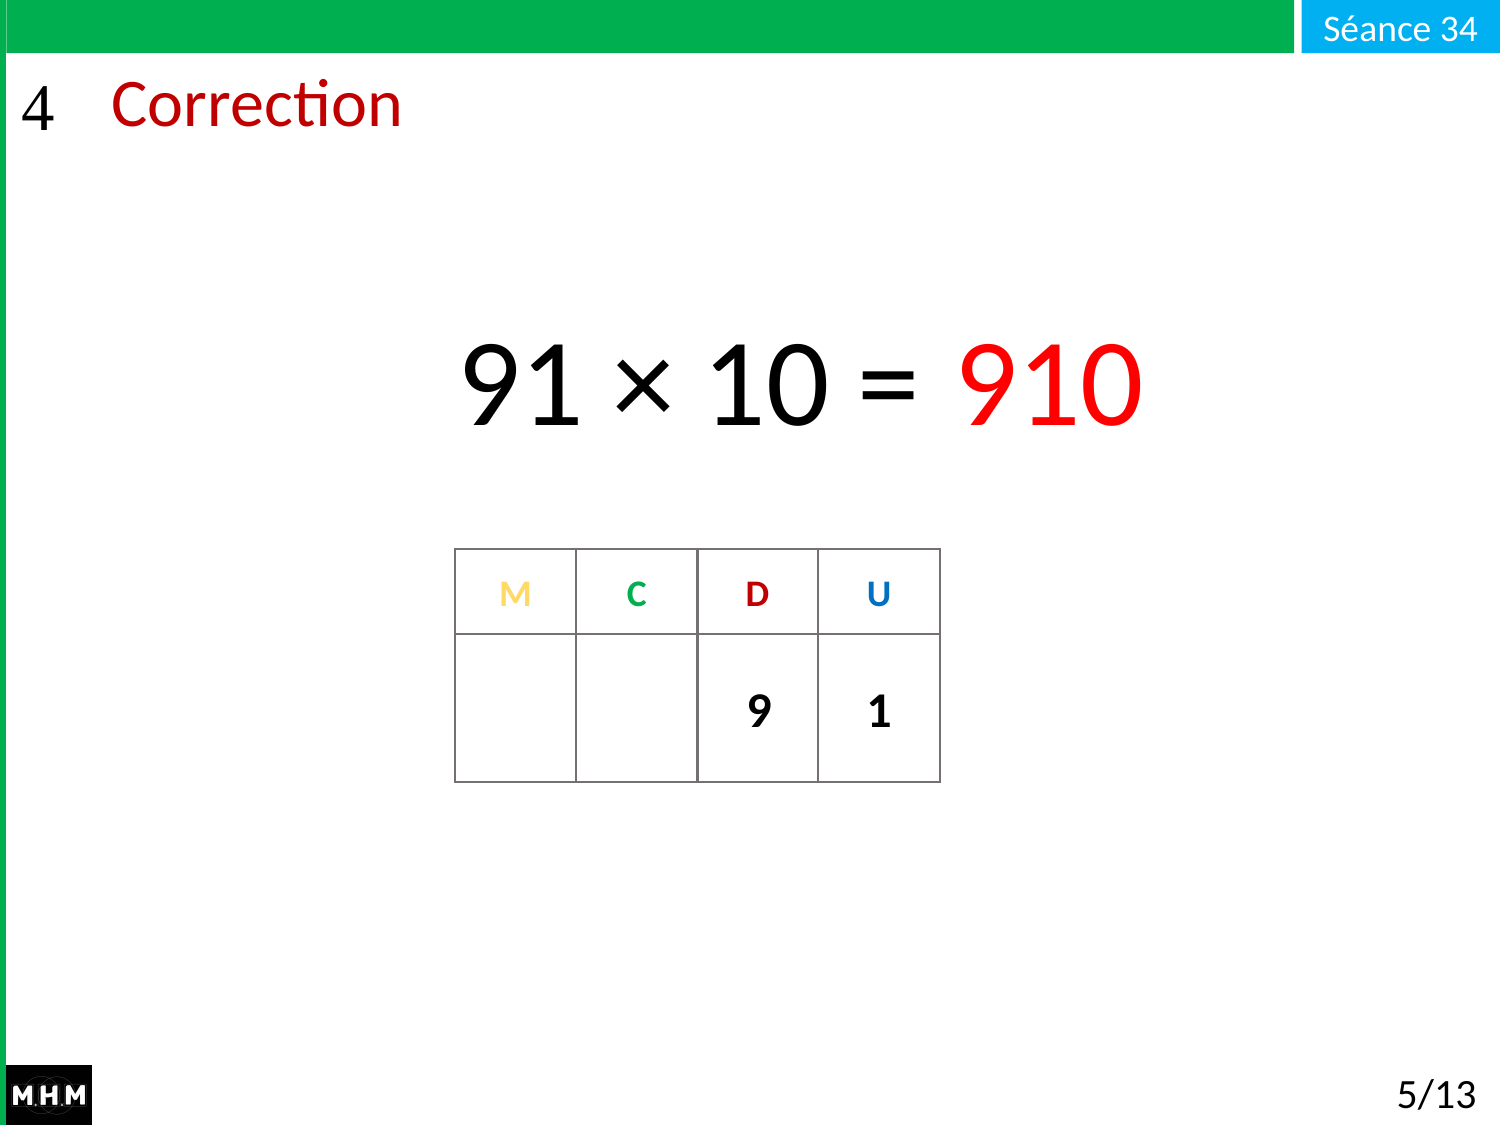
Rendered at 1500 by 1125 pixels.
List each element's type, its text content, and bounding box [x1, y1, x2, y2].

text_box [577, 633, 697, 783]
text_box U [817, 548, 941, 633]
list 5/13 [1373, 1064, 1500, 1125]
text_box C [577, 548, 699, 633]
text_box [454, 633, 577, 783]
text_box 1 [817, 633, 941, 783]
text_box 910 [939, 292, 1282, 458]
text_box 9 [697, 633, 817, 783]
title Correction [96, 60, 1391, 150]
text_box M [454, 548, 577, 633]
picture [6, 1065, 92, 1125]
text_box D [699, 548, 817, 633]
text_box 91 × 10 = [442, 292, 939, 458]
